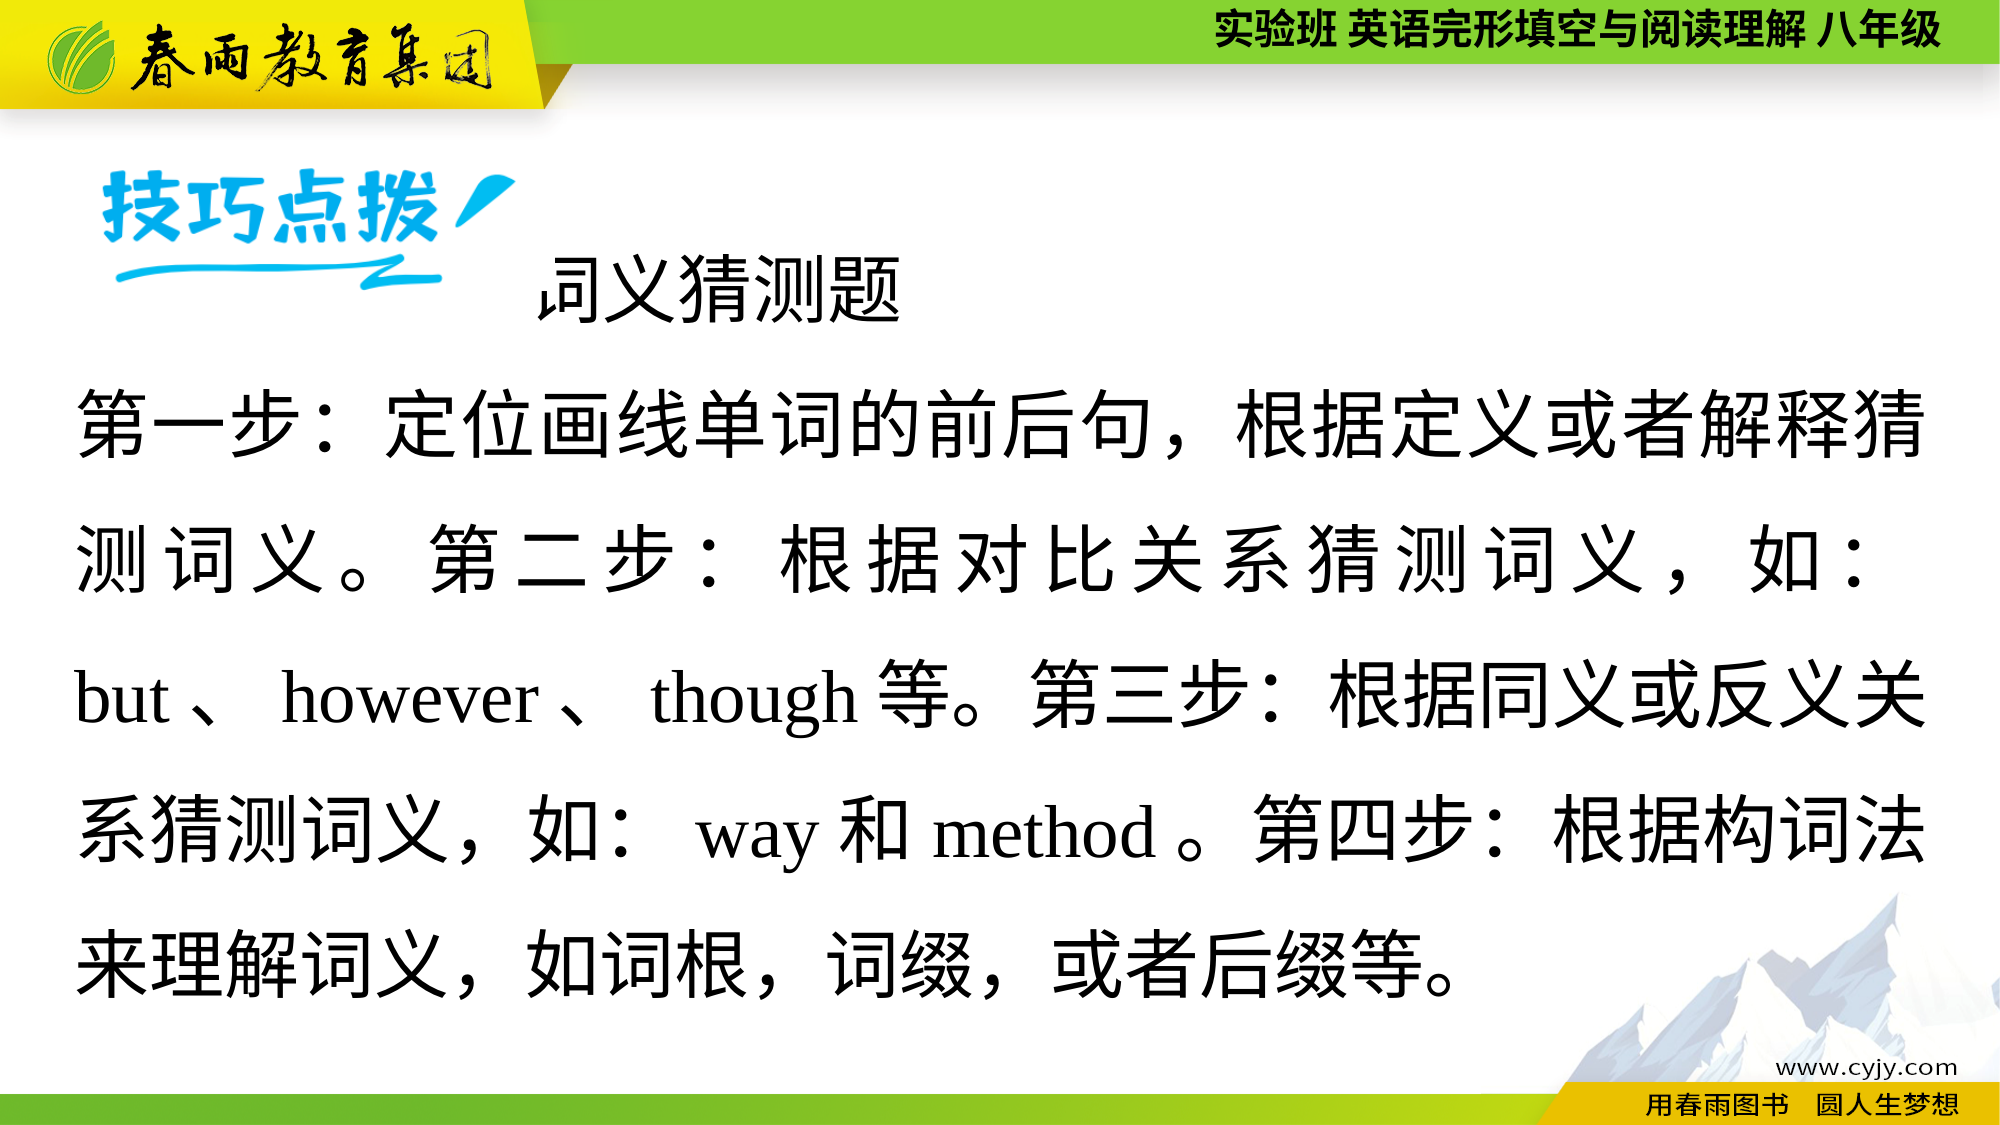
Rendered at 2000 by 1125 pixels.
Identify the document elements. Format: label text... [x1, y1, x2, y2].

list 词义猜测题 第一步：定位画线单词的前后句，根据定义或者解释猜测词义。第二步：根据对比关系猜测词义，如：but、however、though等。第三步：根据同义或反义关系猜测词义，如：way和method。第四步：根据构词法来理解词义，如词根，词缀，或者后缀等。 [59, 190, 1944, 1007]
picture [0, 0, 2000, 1125]
